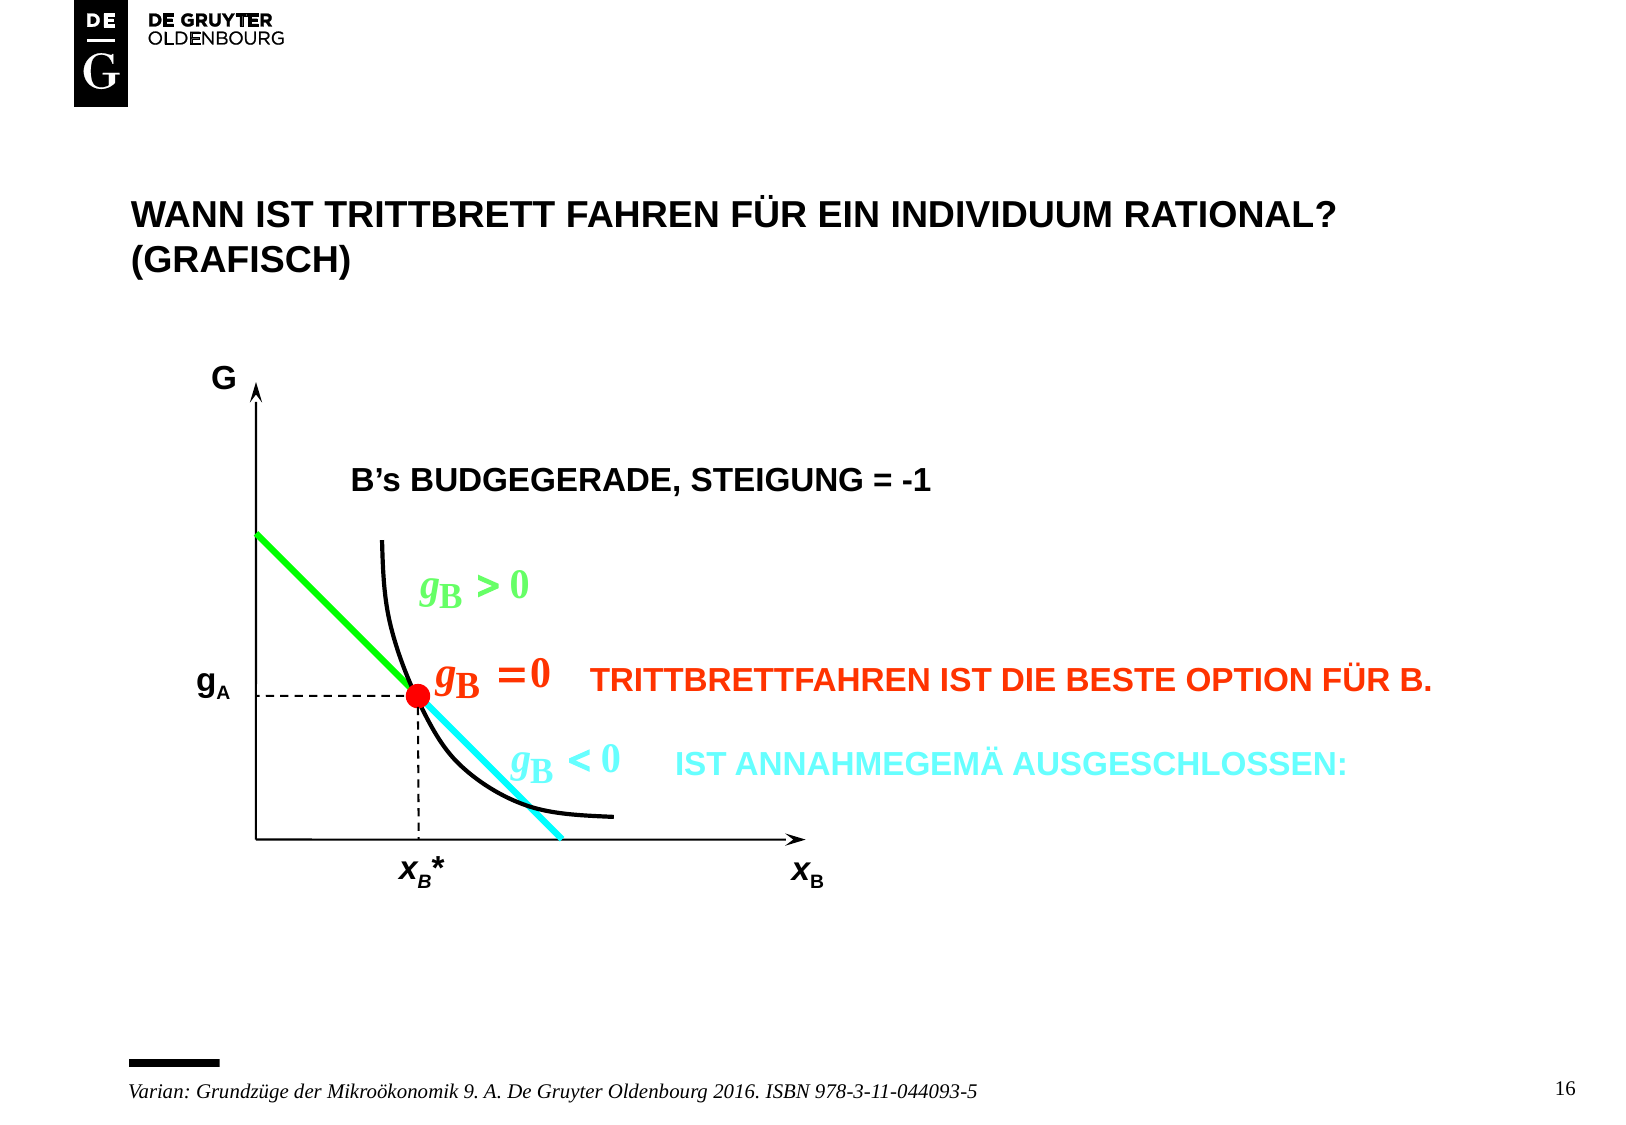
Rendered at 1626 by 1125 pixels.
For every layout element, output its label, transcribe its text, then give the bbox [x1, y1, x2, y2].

title WANN IST TRITTBRETT FAHREN FÜR EIN INDIVIDUUM RATIONAL? (grafisch) [130, 189, 1558, 285]
text_box gA [181, 651, 246, 712]
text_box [506, 737, 623, 786]
text_box B’s BUDGEGERADE, STEIGUNG = -1 [335, 450, 947, 506]
text_box xB [776, 839, 840, 900]
text_box [785, 833, 804, 839]
text_box [252, 382, 263, 403]
text_box G [196, 349, 252, 404]
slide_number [128, 1077, 1539, 1108]
slide_number 16 [1554, 1074, 1614, 1104]
text_box TRITTBRETTFAHREN IST DIE BESTE OPTION FÜR B. [574, 650, 1449, 706]
text_box IST ANNAHMEGEMÄ AUSGESCHLOSSEN: [660, 734, 1364, 790]
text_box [415, 562, 531, 611]
text_box xB* [384, 839, 476, 900]
text_box [382, 540, 475, 694]
text_box [405, 683, 431, 709]
text_box [421, 698, 614, 817]
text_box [431, 650, 553, 701]
